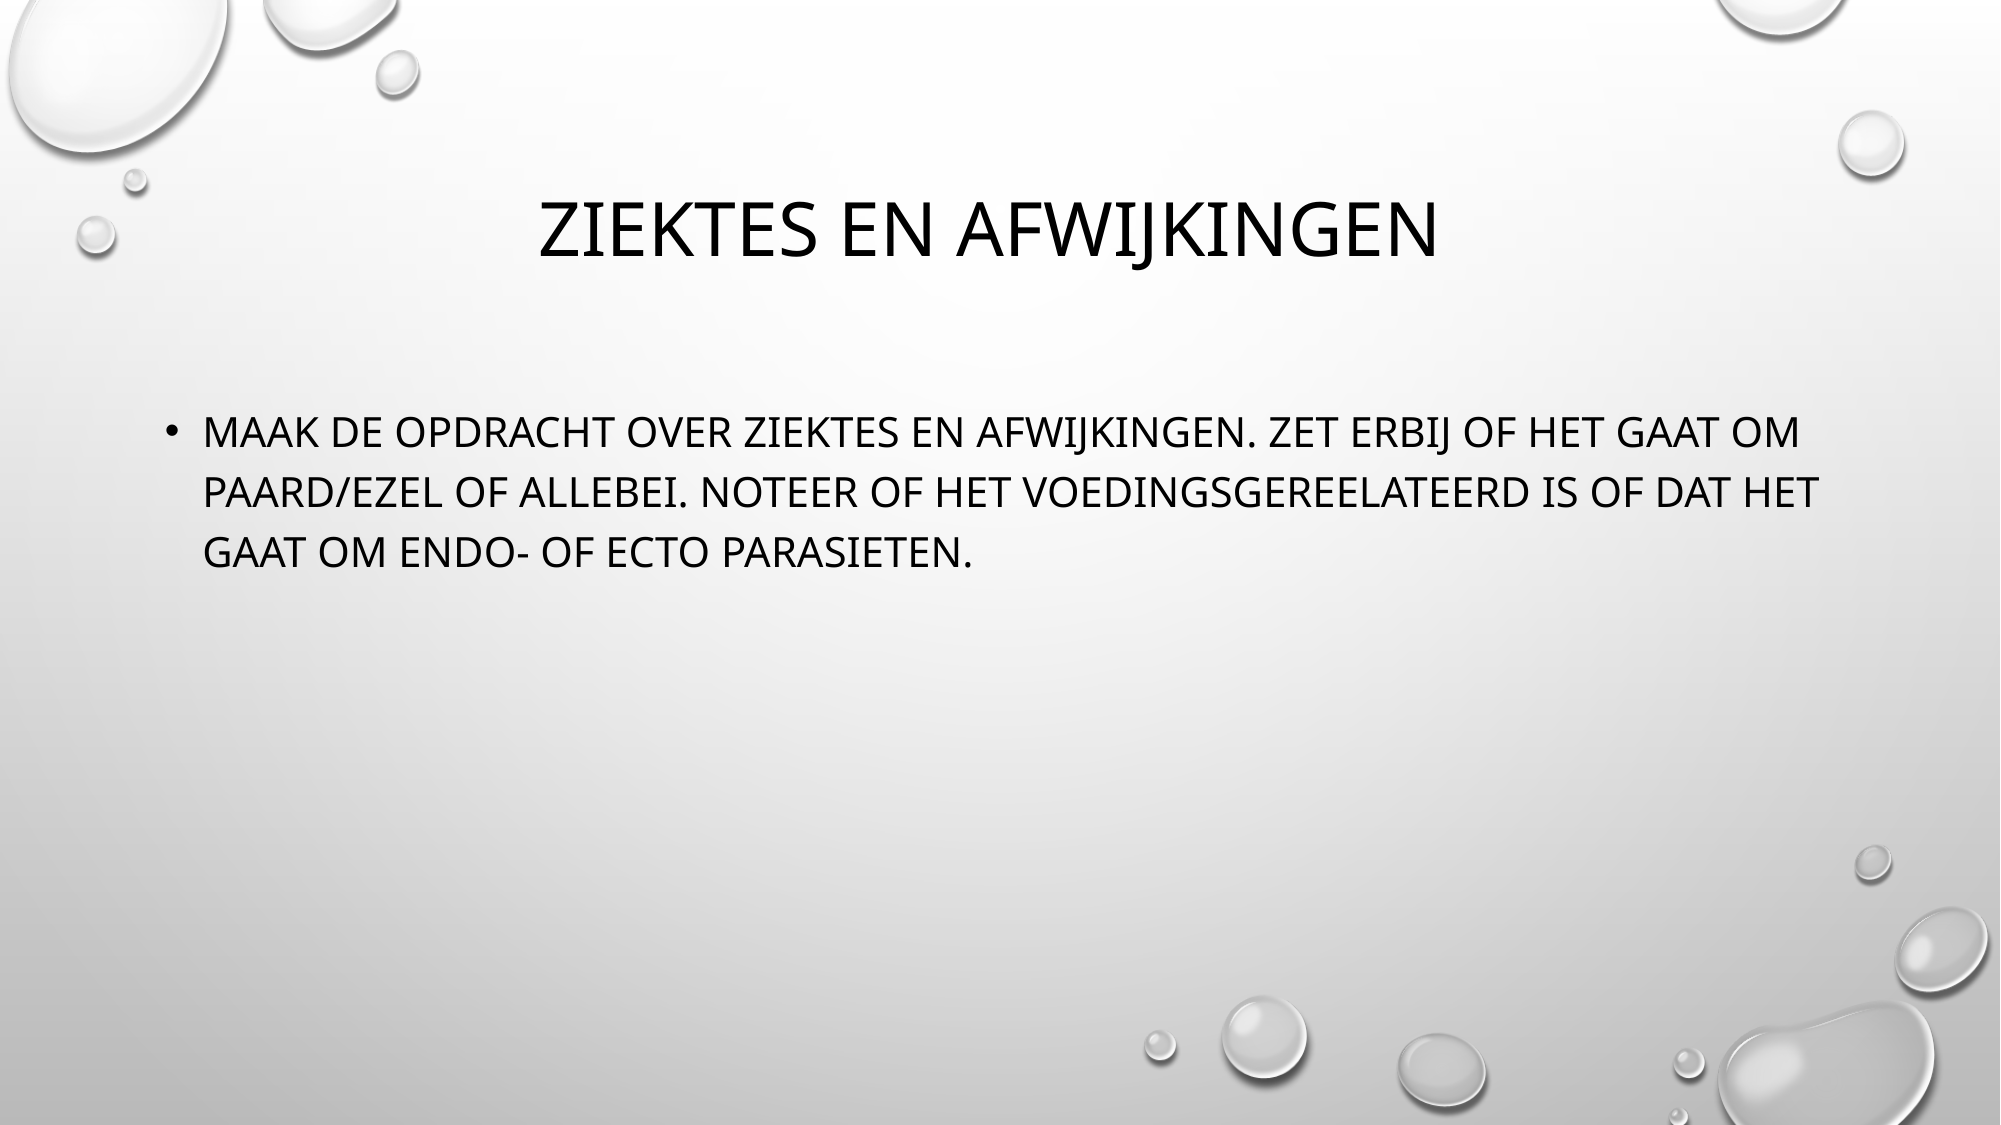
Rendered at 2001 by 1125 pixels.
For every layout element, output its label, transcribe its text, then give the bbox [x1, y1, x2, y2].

list Maak de opdracht over ziektes en afwijkingen. Zet erbij of het gaat om paard/ezel of allebei. Noteer of het voedingsgereelateerd is of dat het gaat om endo- of ecto parasieten. [149, 388, 1850, 950]
picture [0, 0, 2000, 1125]
title Ziektes en afwijkingen [149, 101, 1851, 364]
